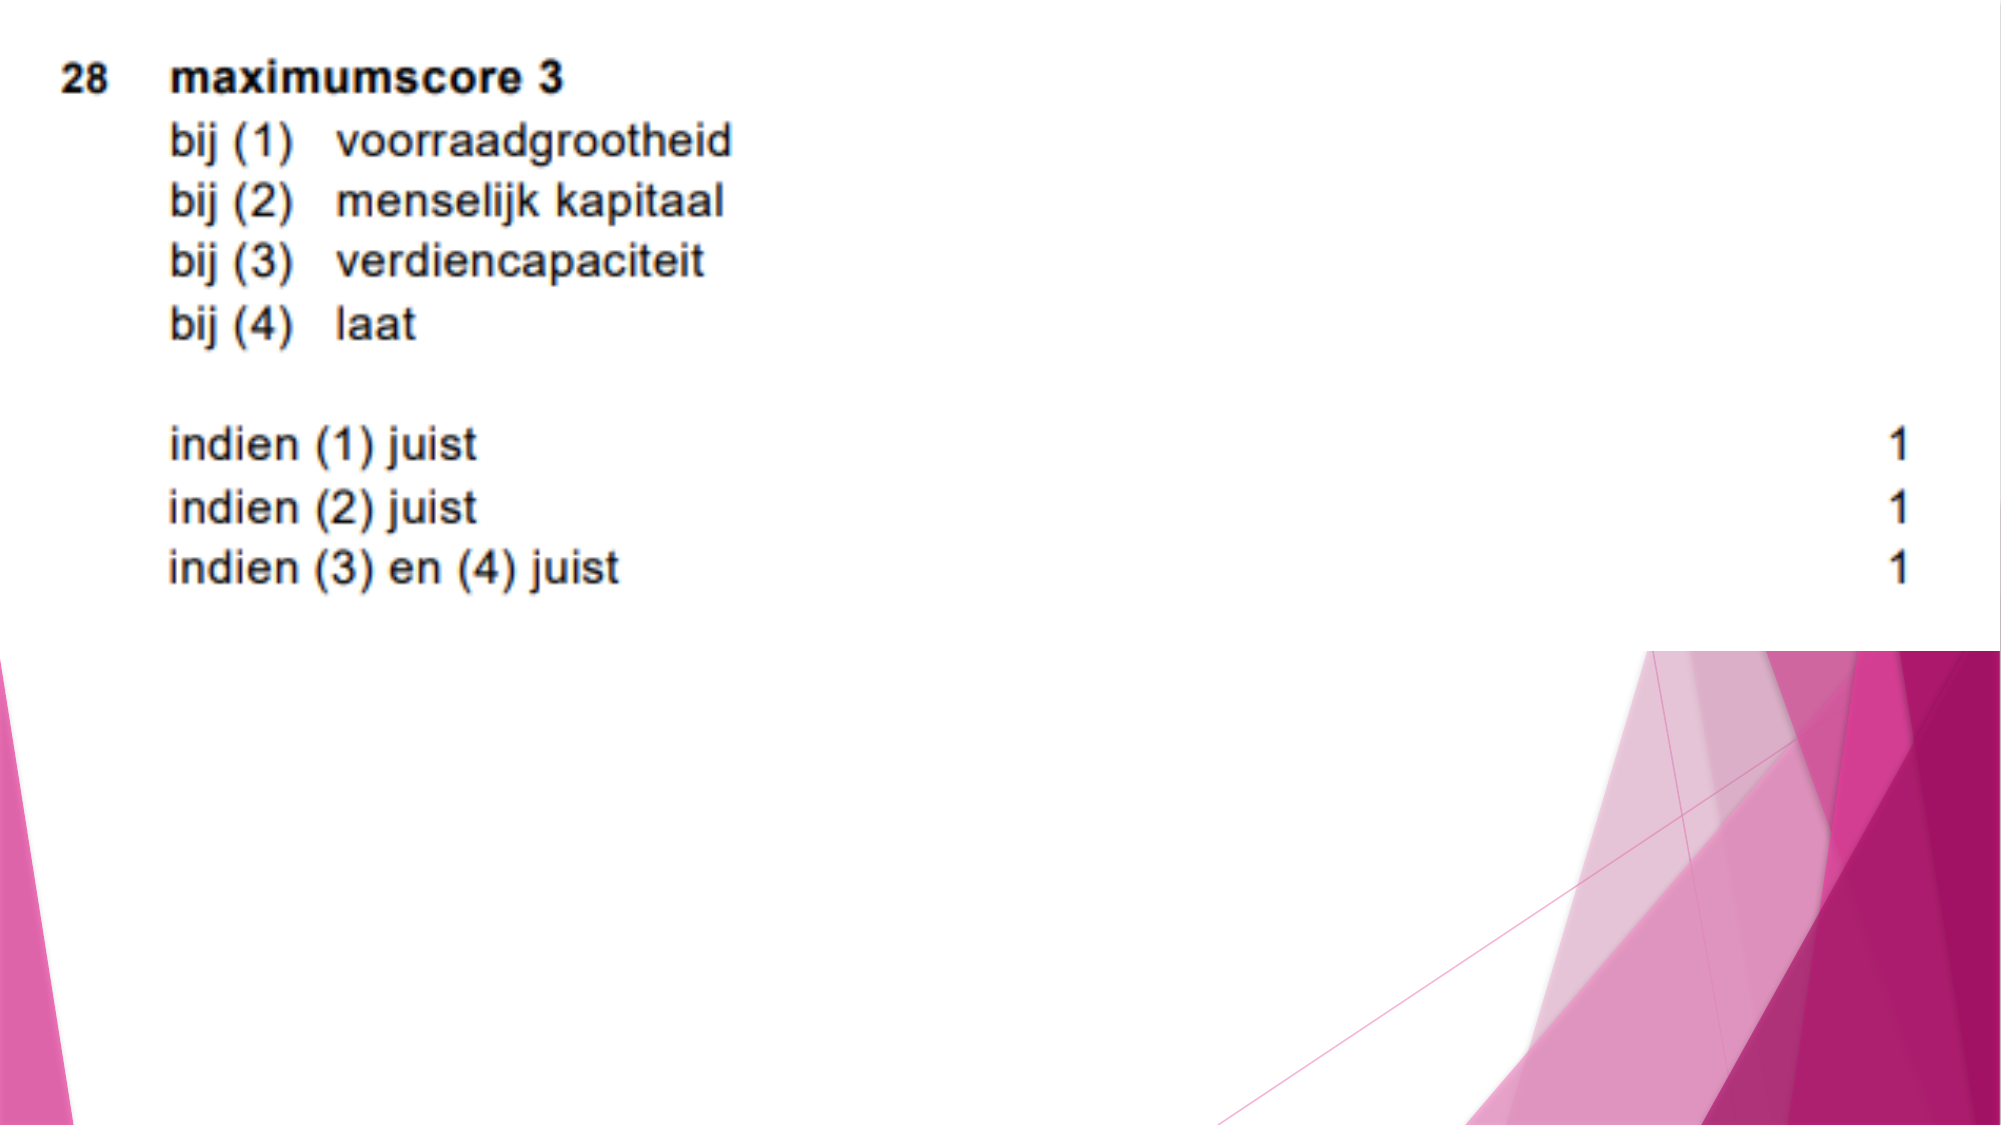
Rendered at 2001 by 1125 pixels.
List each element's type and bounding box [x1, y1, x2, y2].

picture [0, 0, 2000, 652]
